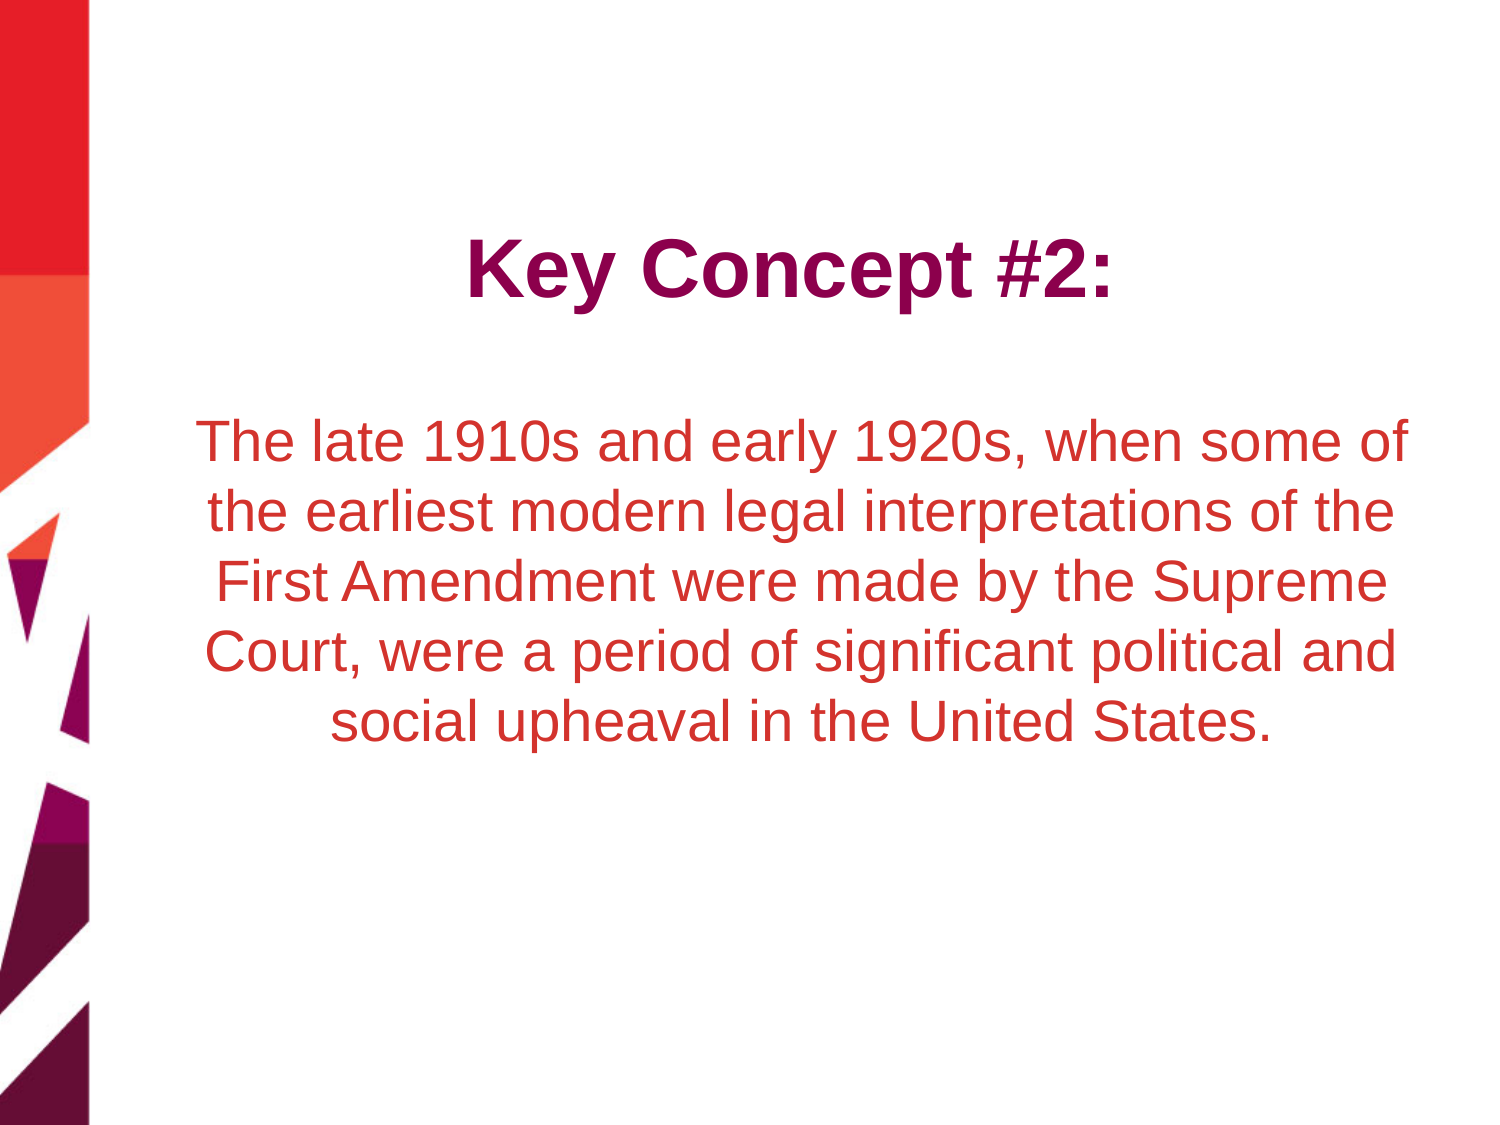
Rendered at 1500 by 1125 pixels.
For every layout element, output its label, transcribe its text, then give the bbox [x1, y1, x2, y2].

picture [0, 0, 91, 1125]
list The late 1910s and early 1920s, when some of the earliest modern legal interpretations of the First Amendment were made by the Supreme Court, were a period of significant political and social upheaval in the United States. [180, 388, 1425, 1125]
title Key Concept #2: [180, 170, 1425, 359]
